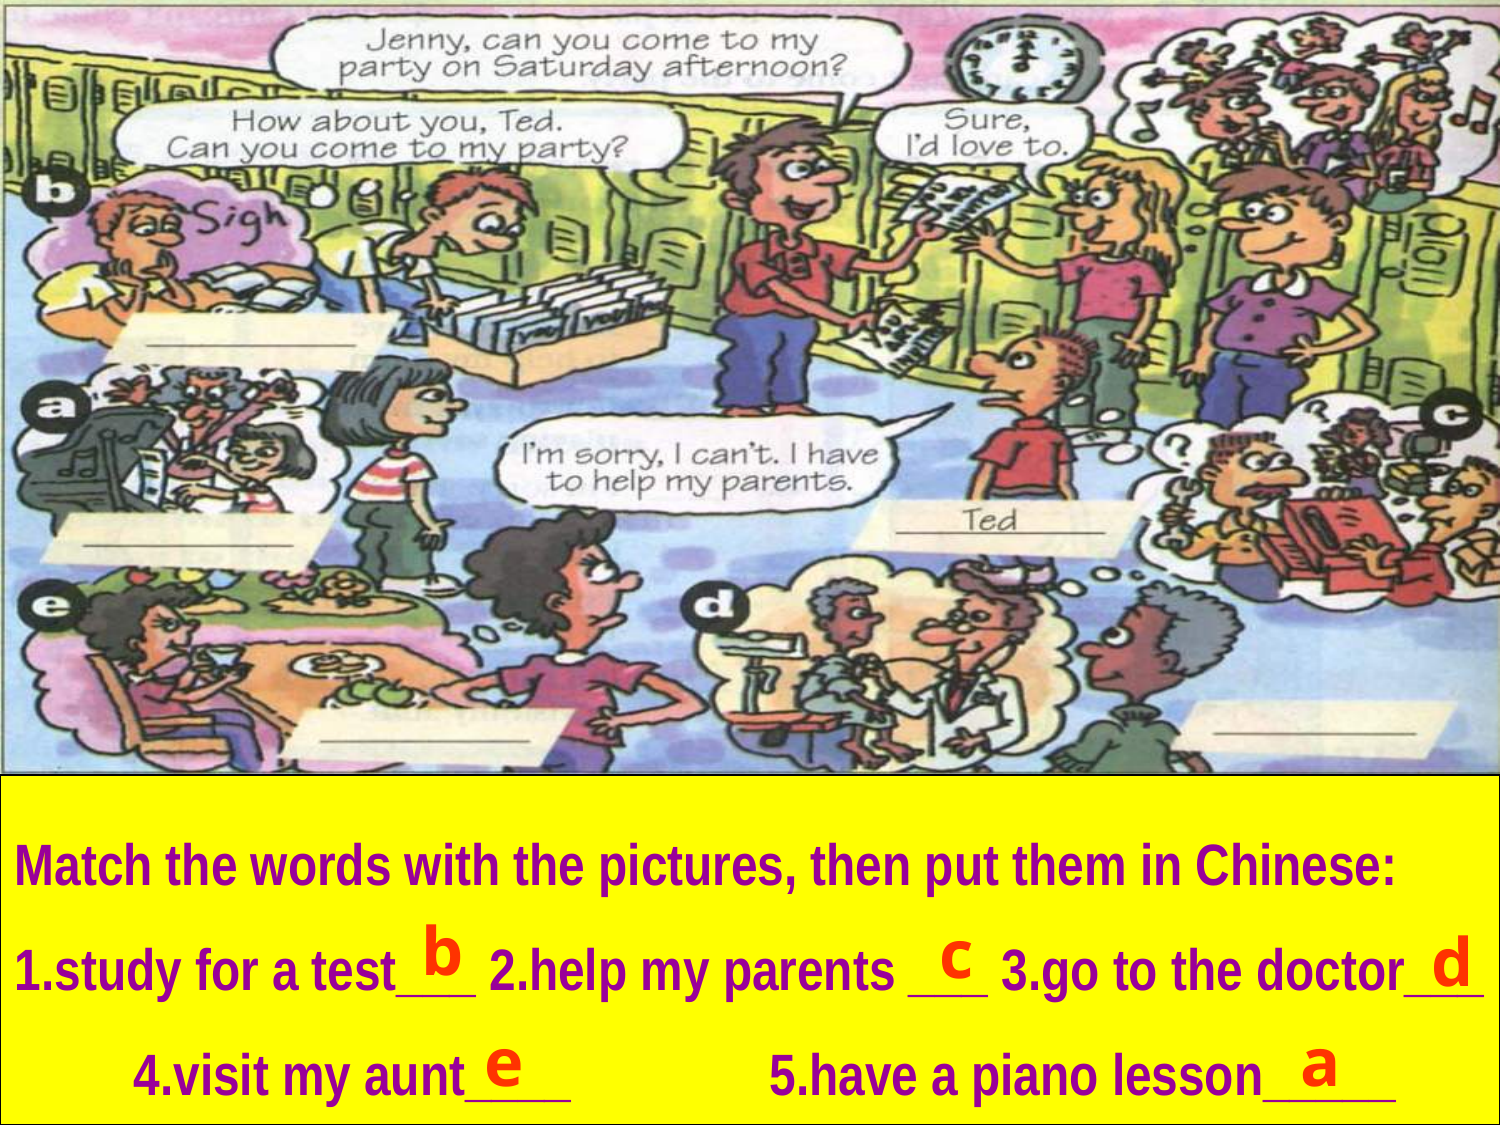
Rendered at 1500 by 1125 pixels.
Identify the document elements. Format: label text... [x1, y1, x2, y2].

text_box c [925, 904, 990, 1000]
text_box Match the words with the pictures, then put them in Chinese: 1.study for a test___ 2.help my parents ___ 3.go to the doctor___ 4.visit my aunt____ 5.have a piano lesson_____ [0, 785, 1500, 1125]
text_box b [406, 901, 479, 996]
picture [0, 0, 1500, 776]
text_box a [1286, 1012, 1356, 1108]
text_box e [469, 1012, 539, 1108]
text_box d [1416, 912, 1489, 1008]
